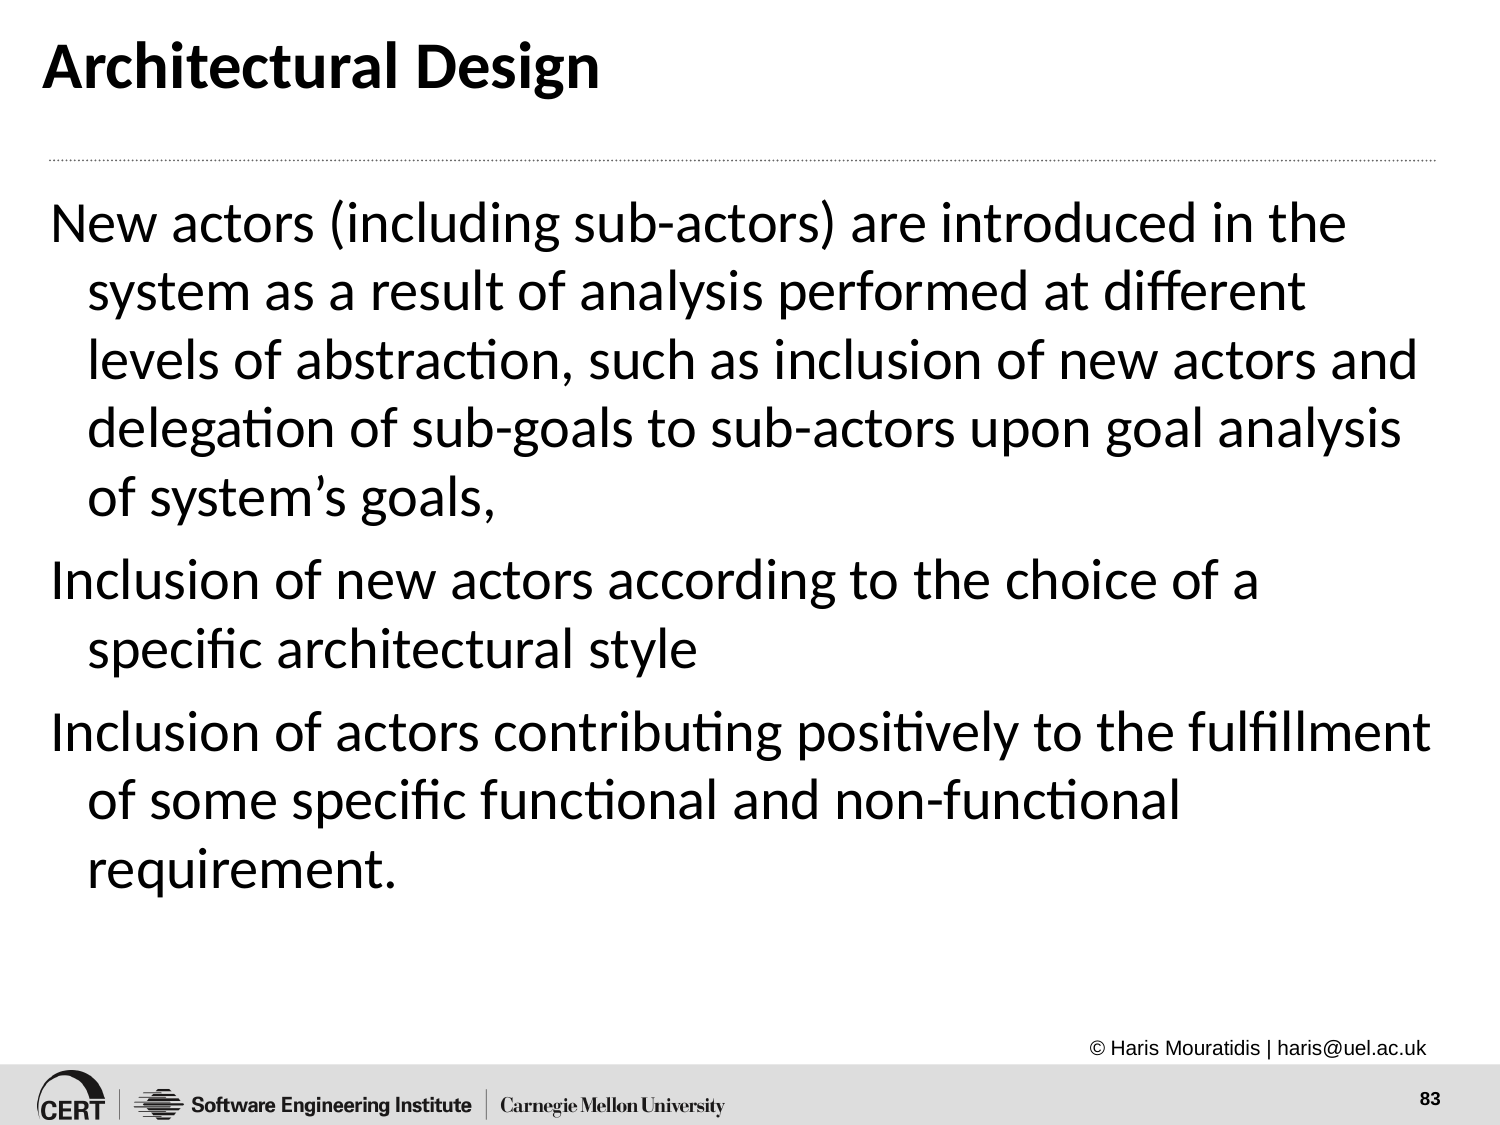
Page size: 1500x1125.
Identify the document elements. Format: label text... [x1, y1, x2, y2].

text_box © Haris Mouratidis | haris@uel.ac.uk [1074, 1027, 1500, 1075]
list New actors (including sub-actors) are introduced in the system as a result of analysis performed at different levels of abstraction, such as inclusion of new actors and delegation of sub-goals to sub-actors upon goal analysis of system’s goals, Inclusion of new actors according to the choice of a specific architectural style Inclusion of actors contributing positively to the fulfillment of some specific functional and non-functional requirement. [49, 187, 1438, 1001]
title Architectural Design [42, 37, 1434, 155]
picture [37, 1069, 725, 1122]
